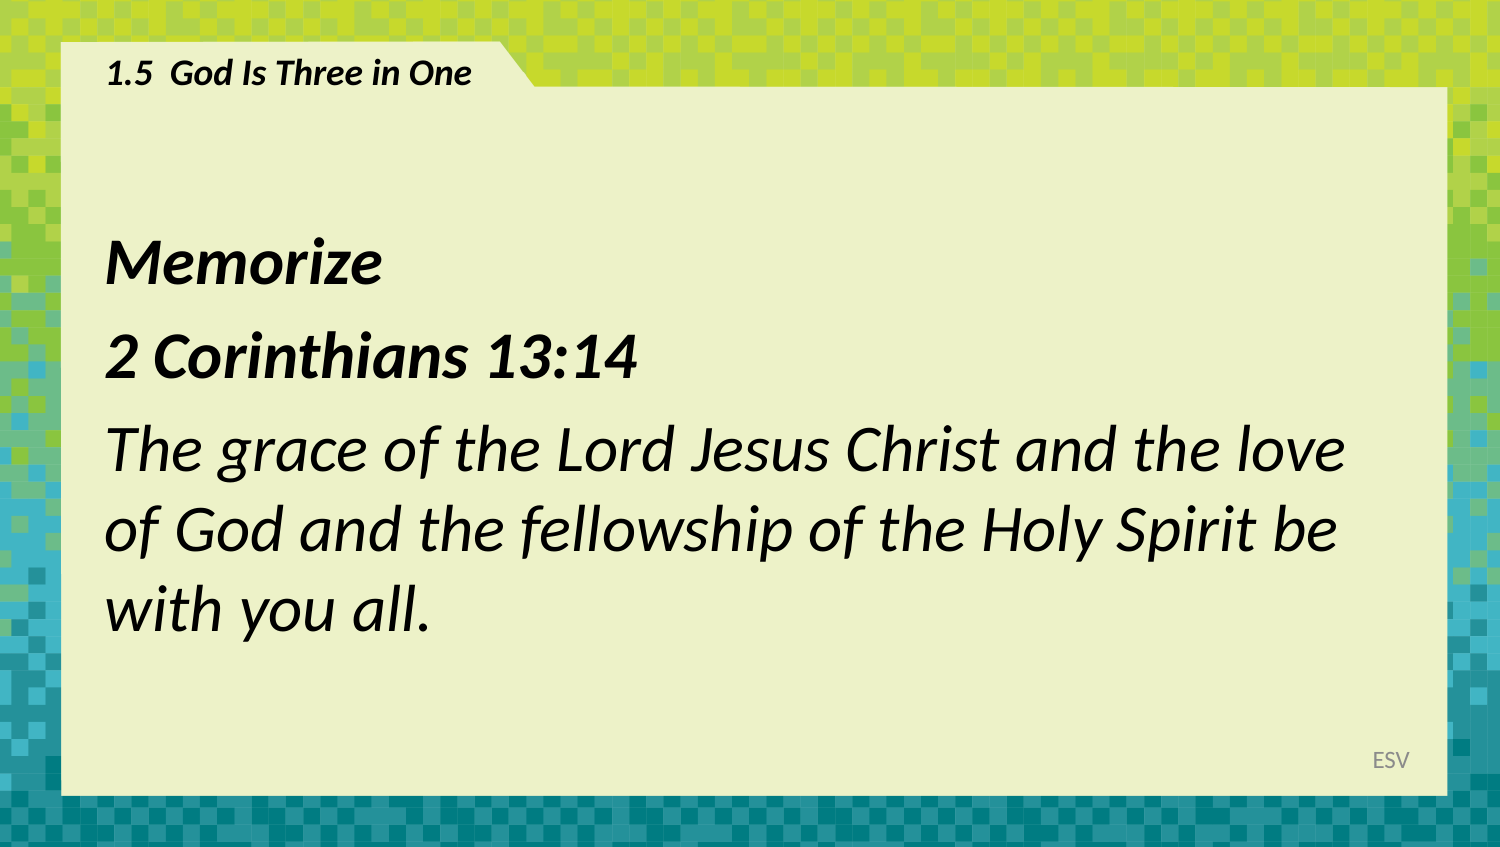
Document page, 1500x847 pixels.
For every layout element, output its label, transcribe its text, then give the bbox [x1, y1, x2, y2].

footer ESV [950, 736, 1425, 782]
list Memorize 2 Corinthians 13:14 The grace of the Lord Jesus Christ and the love of God and the fellowship of the Holy Spirit be with you all. [89, 141, 1403, 722]
title 1.5 God Is Three in One [89, 33, 1420, 108]
picture [0, 0, 1500, 847]
